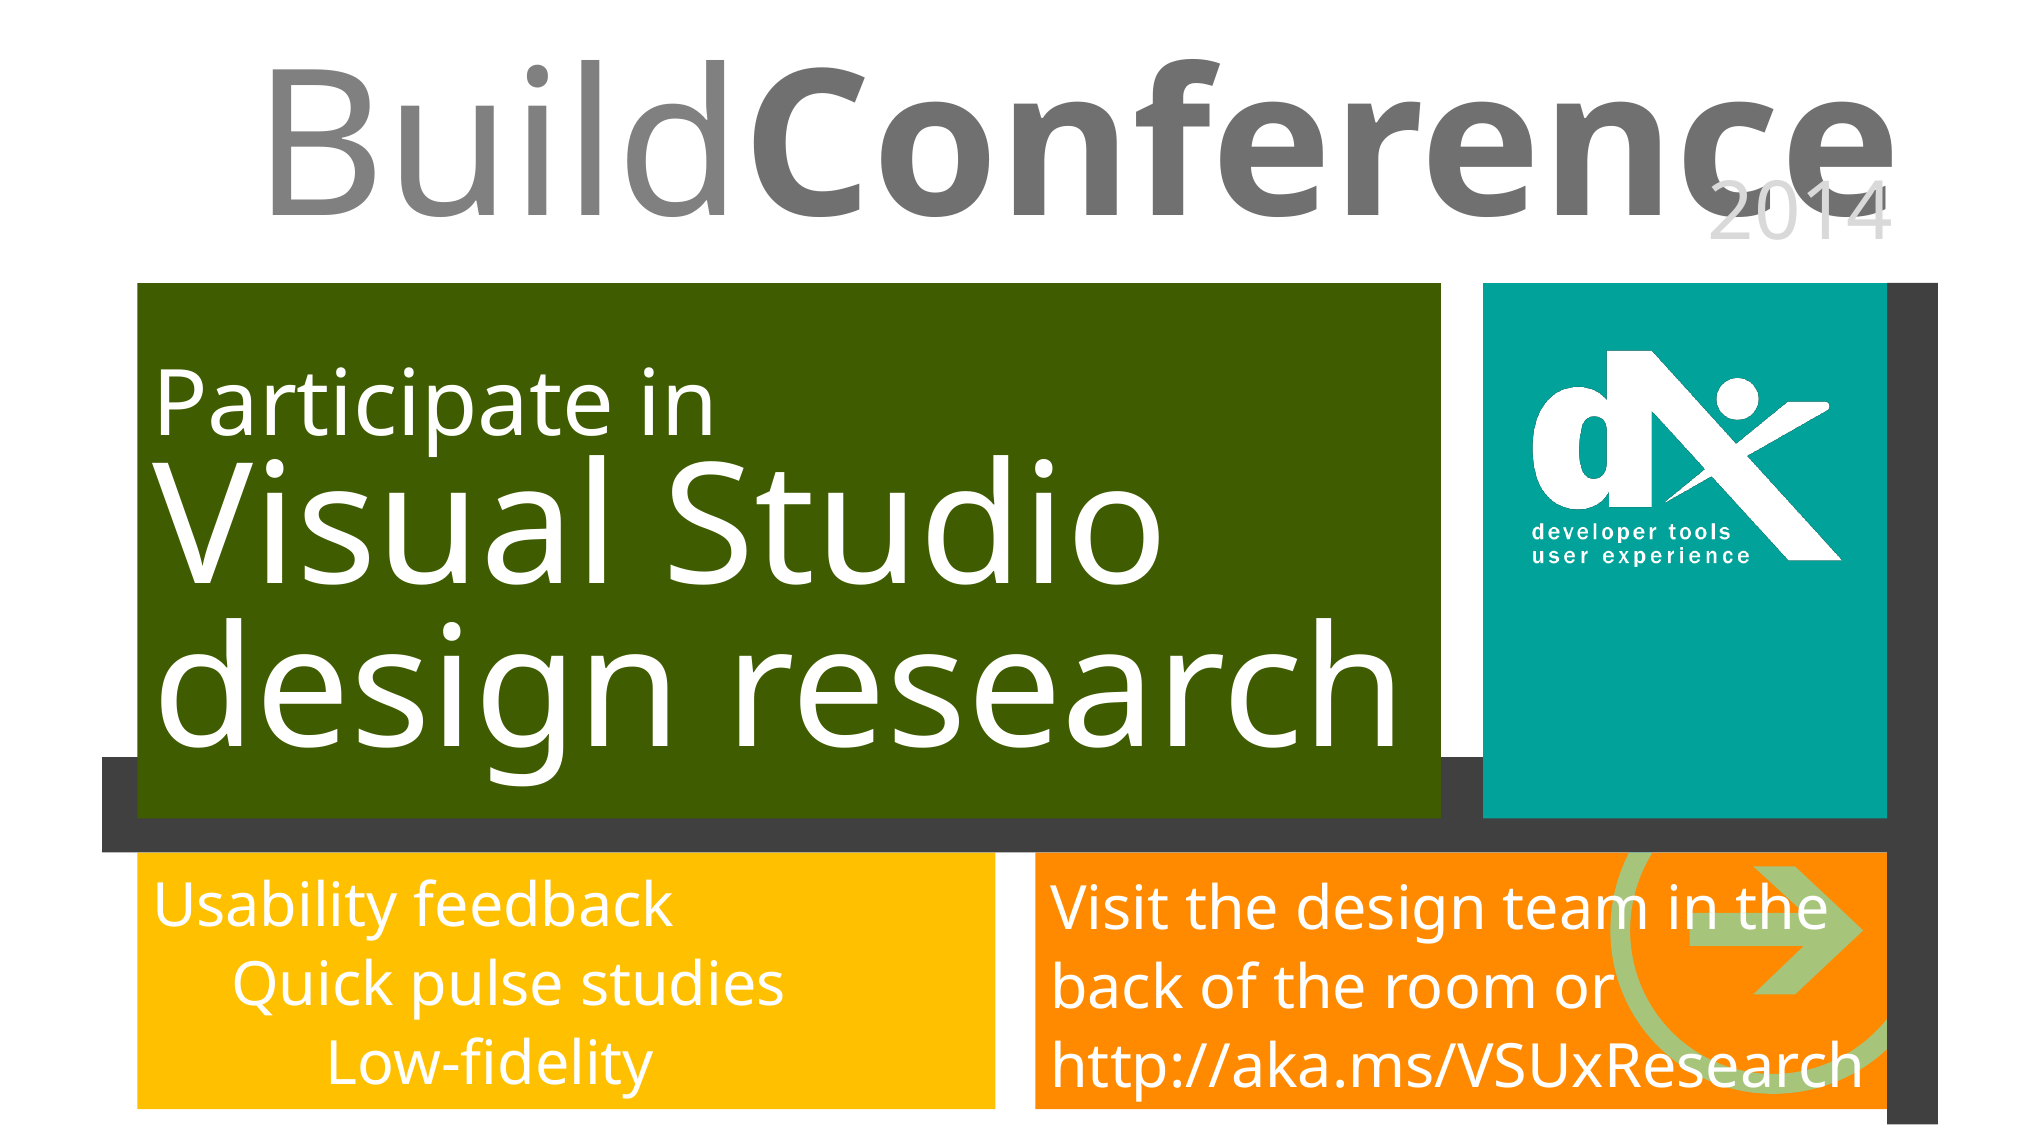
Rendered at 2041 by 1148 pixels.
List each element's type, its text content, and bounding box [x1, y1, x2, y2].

text_box [101, 756, 1886, 853]
picture [1524, 342, 1860, 569]
text_box Participate in Visual Studio design research [136, 282, 1442, 819]
text_box Visit the design team in the back of the room or http://aka.ms/VSUxResearch [1034, 853, 1886, 1110]
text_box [278, 23, 1908, 267]
text_box [1482, 282, 1888, 819]
text_box Usability feedback Quick pulse studies Low-fidelity prototypes [137, 853, 996, 1110]
text_box [1886, 282, 1939, 1125]
